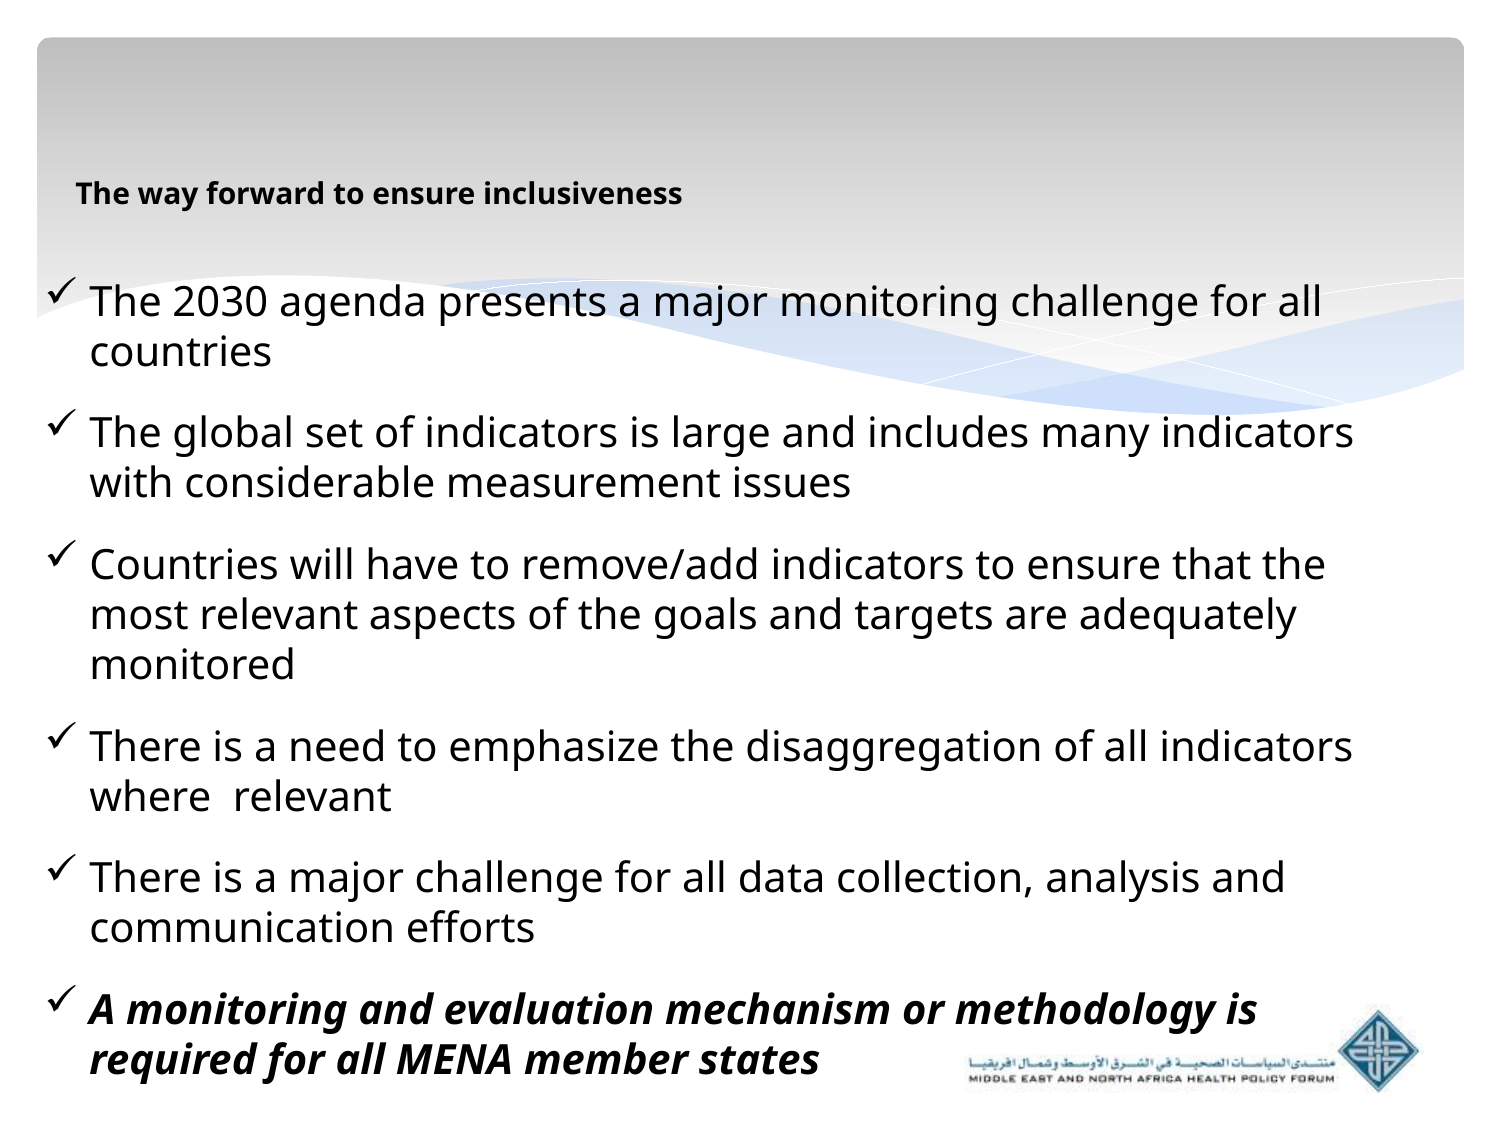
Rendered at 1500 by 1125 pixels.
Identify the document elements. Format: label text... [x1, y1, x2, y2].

title The way forward to ensure inclusiveness [60, 166, 1411, 354]
picture [964, 1004, 1425, 1099]
list The 2030 agenda presents a major monitoring challenge for all countries The global set of indicators is large and includes many indicators with considerable measurement issues Countries will have to remove/add indicators to ensure that the most relevant aspects of the goals and targets are adequately monitored There is a need to emphasize the disaggregation of all indicators where relevant There is a major challenge for all data collection, analysis and communication efforts A monitoring and evaluation mechanism or methodology is required for all MENA member states [29, 267, 1388, 1010]
